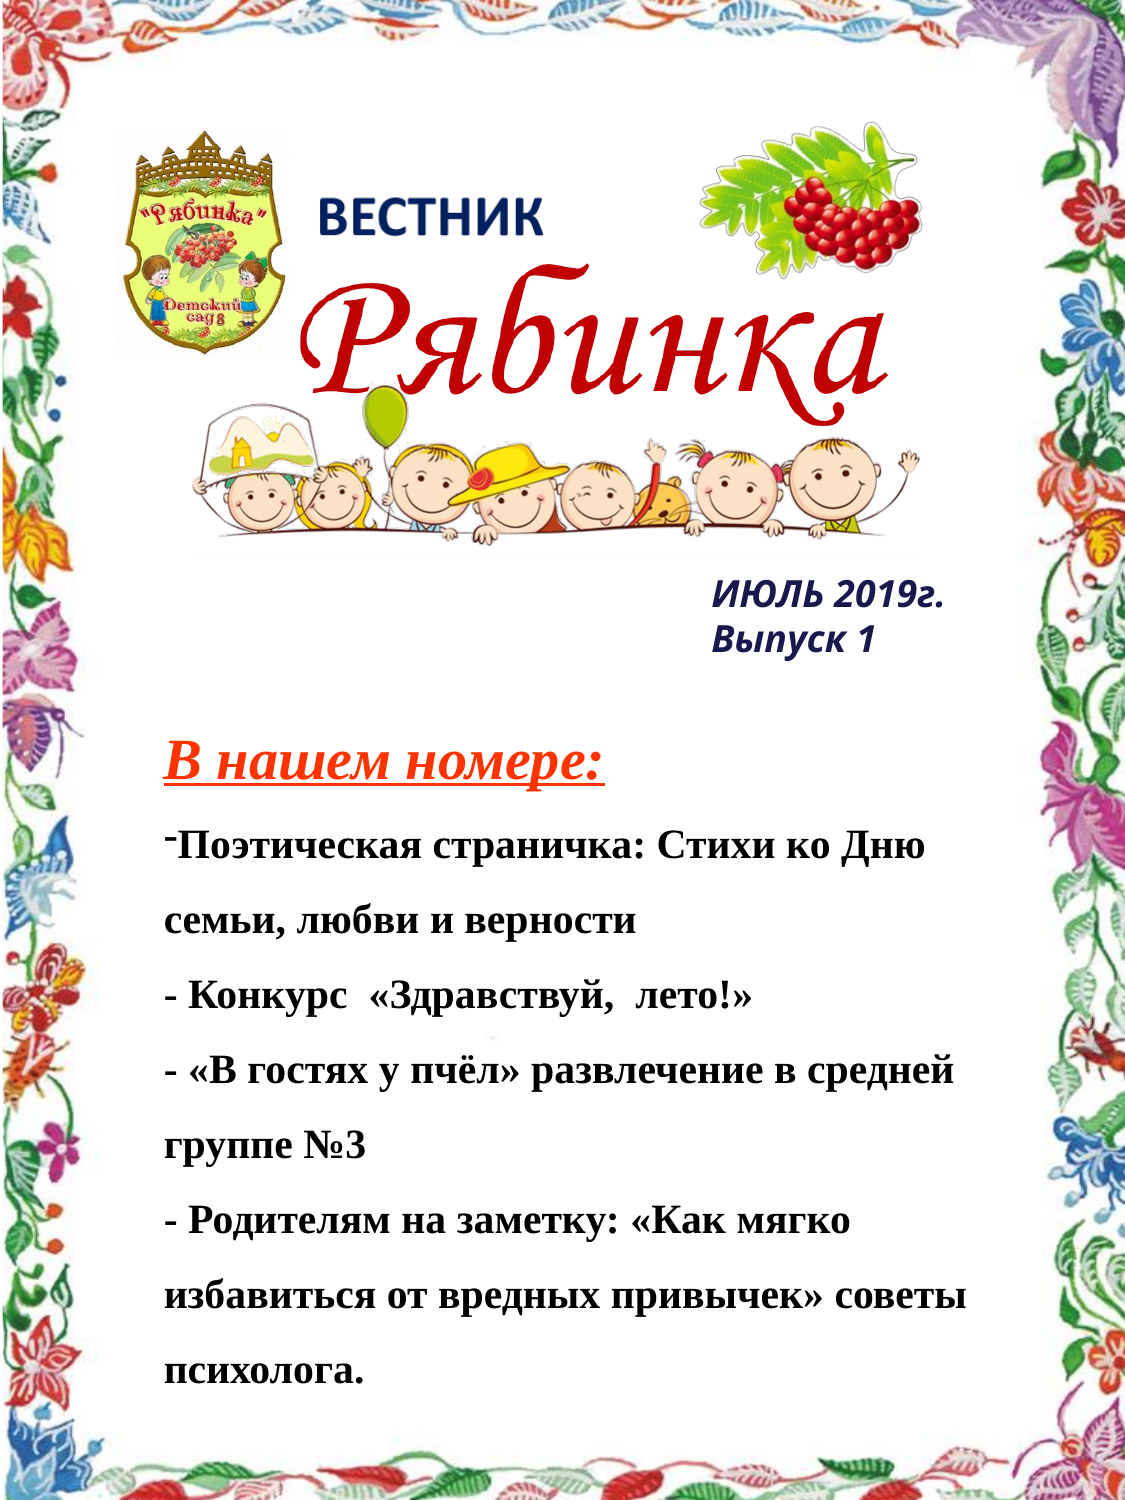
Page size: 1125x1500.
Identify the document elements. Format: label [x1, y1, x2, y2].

text_box [2, 0, 1125, 1500]
